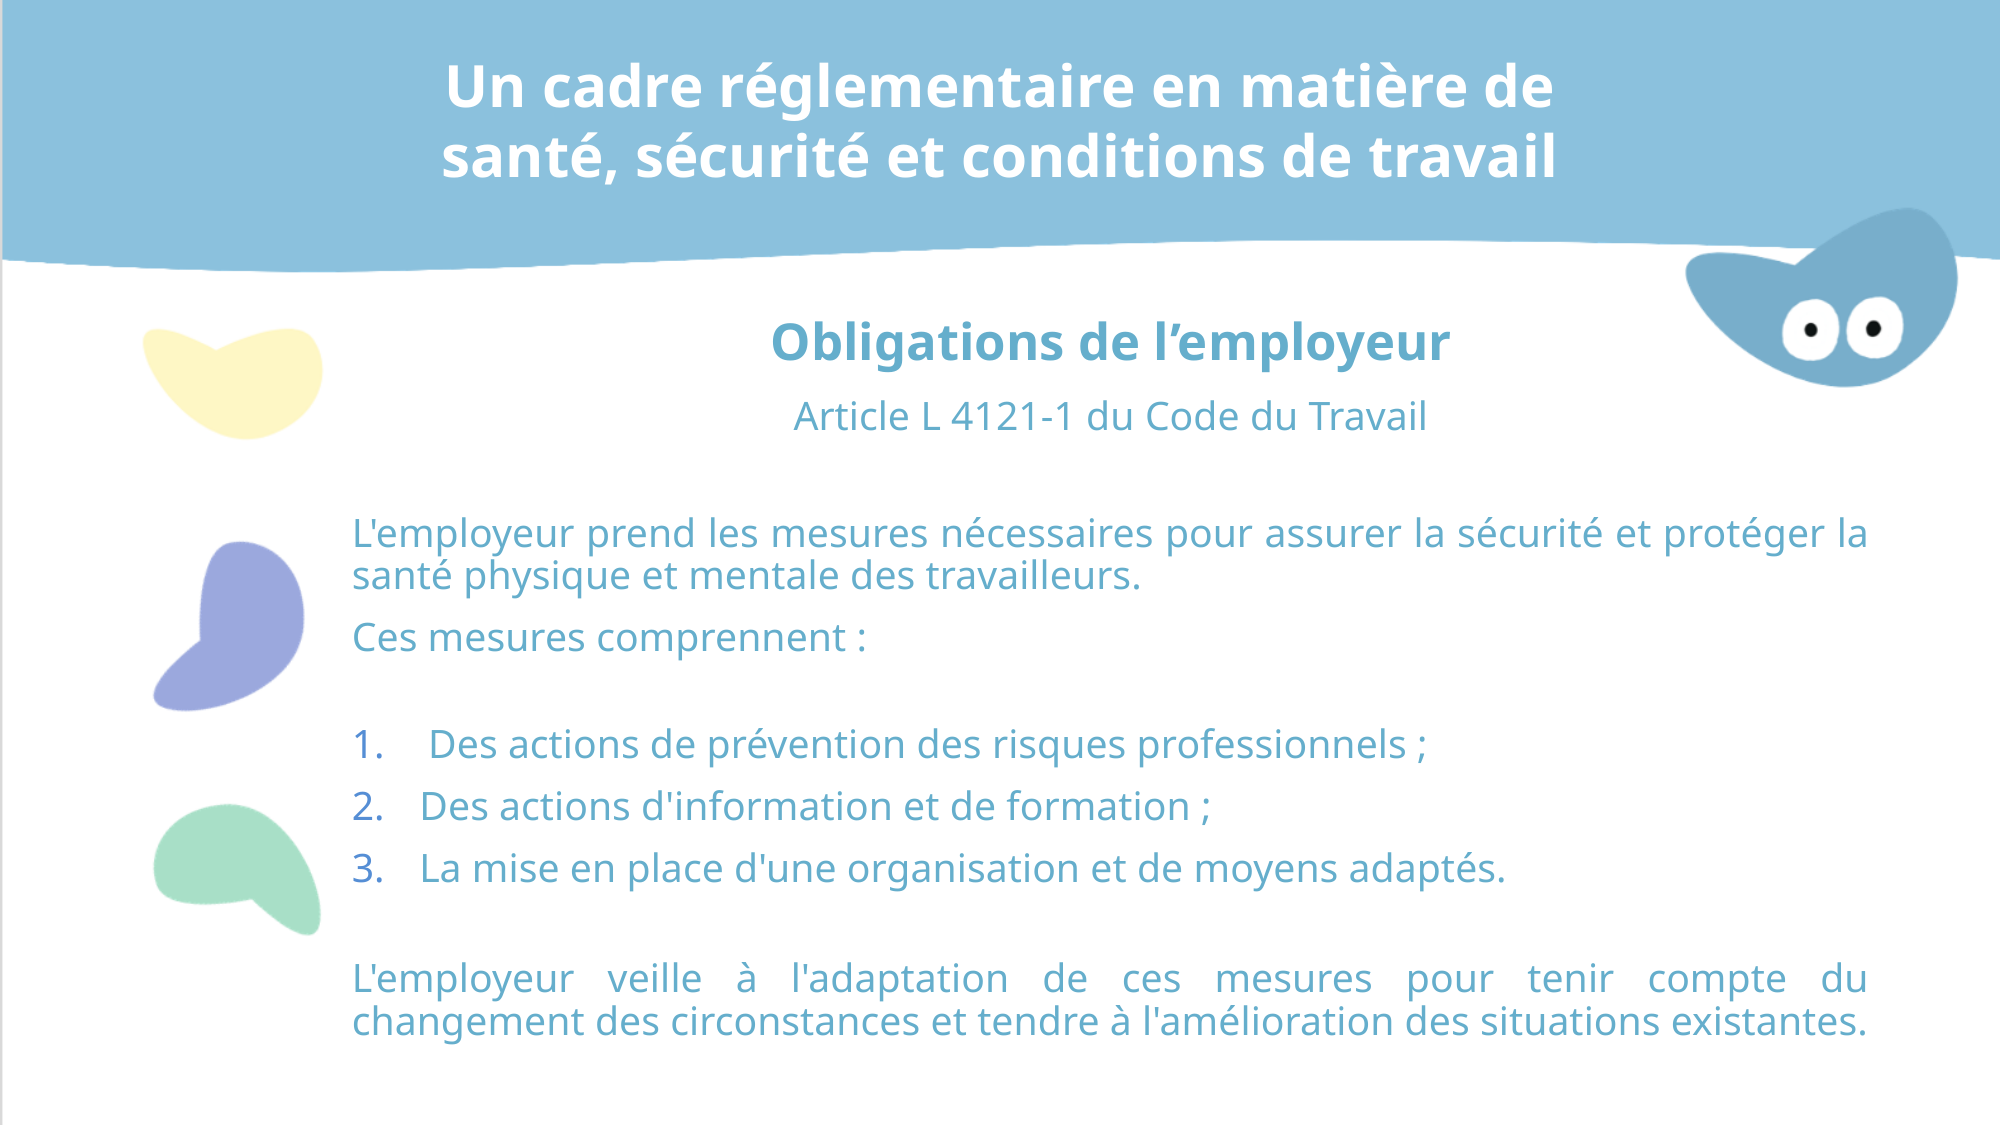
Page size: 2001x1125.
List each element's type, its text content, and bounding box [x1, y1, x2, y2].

text_box Un cadre réglementaire en matière de santé, sécurité et conditions de travail [389, 41, 1611, 197]
list Obligations de l’employeur Article L 4121-1 du Code du Travail L'employeur prend les mesures nécessaires pour assurer la sécurité et protéger la santé physique et mentale des travailleurs. Ces mesures comprennent : Des actions de prévention des risques professionnels ; Des actions d'information et de formation ; La mise en place d'une organisation et de moyens adaptés. L'employeur veille à l'adaptation de ces mesures pour tenir compte du changement des circonstances et tendre à l'amélioration des situations existantes. [336, 309, 1887, 1056]
picture [0, 0, 2000, 1125]
